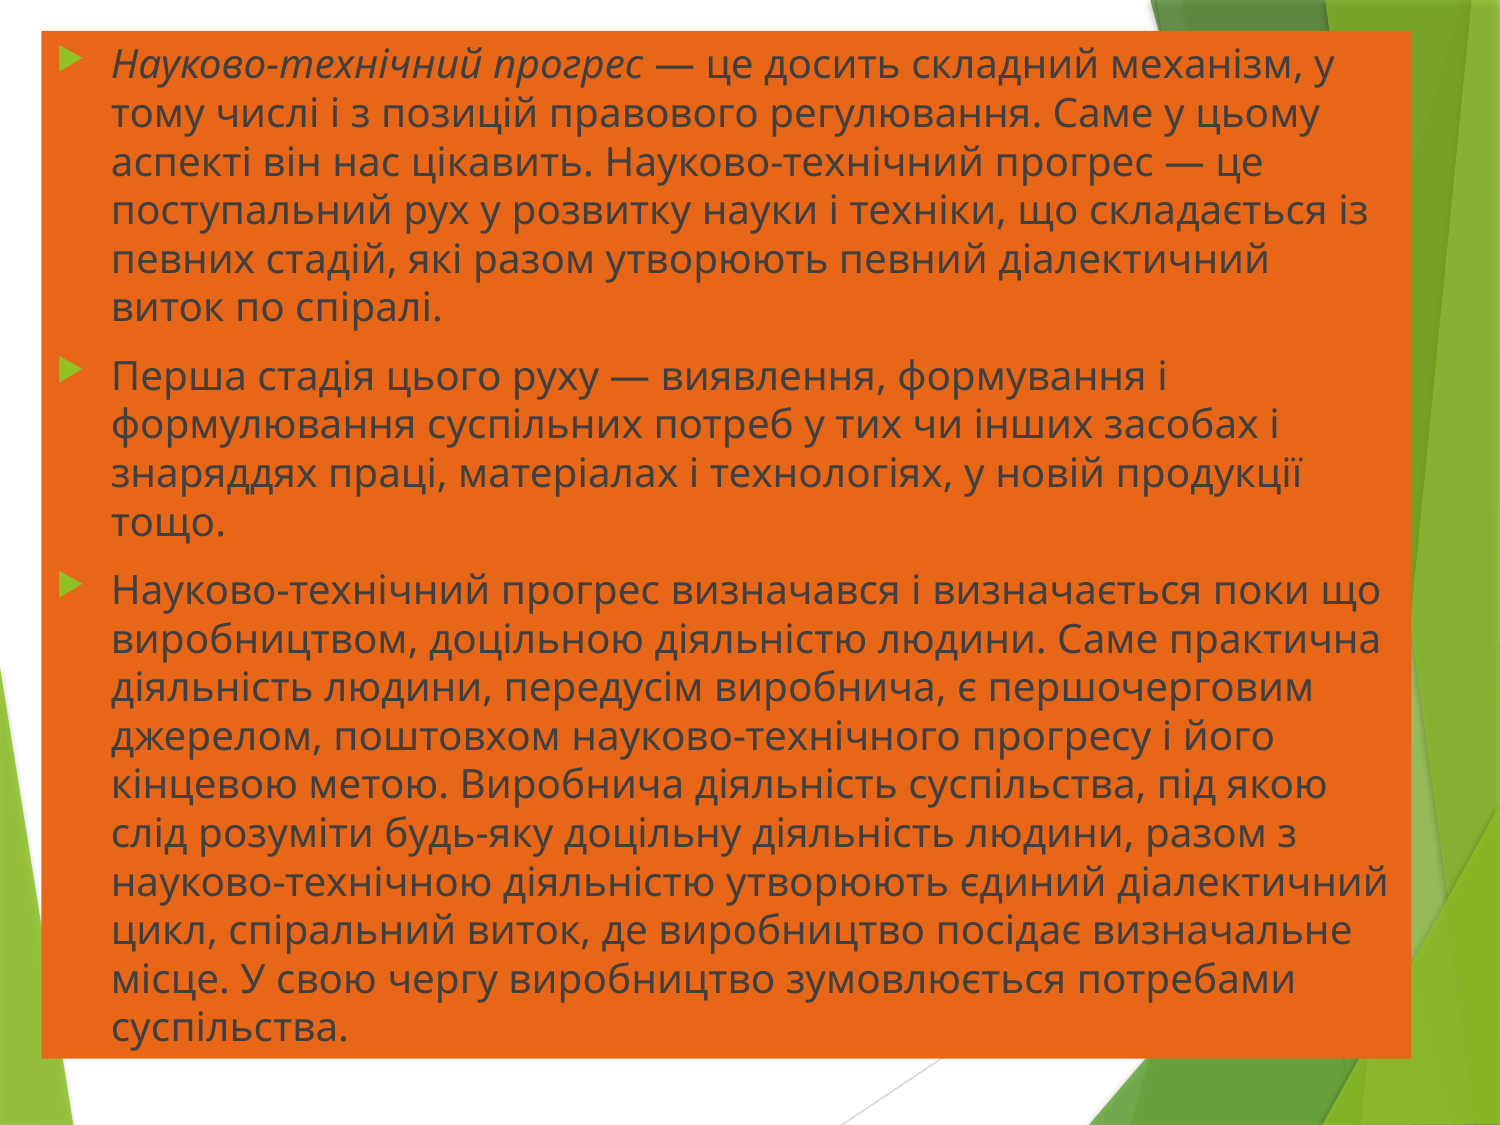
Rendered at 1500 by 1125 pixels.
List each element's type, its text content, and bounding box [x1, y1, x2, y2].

list Науково-технічний прогрес — це досить складний механізм, у тому числі і з позицій правового регулювання. Саме у цьому аспекті він нас цікавить. Науково-технічний прогрес — це поступальний рух у розвитку науки і техніки, що складається із певних стадій, які разом утворюють певний діалектичний виток по спіралі. Перша стадія цього руху — виявлення, формування і формулювання суспільних потреб у тих чи інших засобах і знаряддях праці, матеріалах і технологіях, у новій продукції тощо. Науково-технічний прогрес визначався і визначається поки що виробництвом, доцільною діяльністю людини. Саме практична діяльність людини, передусім виробнича, є першочерговим джерелом, поштовхом науково-технічного прогресу і його кінцевою метою. Виробнича діяльність суспільства, під якою слід розуміти будь-яку доцільну діяльність людини, разом з науково-технічною діяльністю утворюють єдиний діалектичний цикл, спіральний виток, де виробництво посідає визначальне місце. У свою чергу виробництво зумовлюється потребами суспільства. [41, 30, 1412, 1059]
